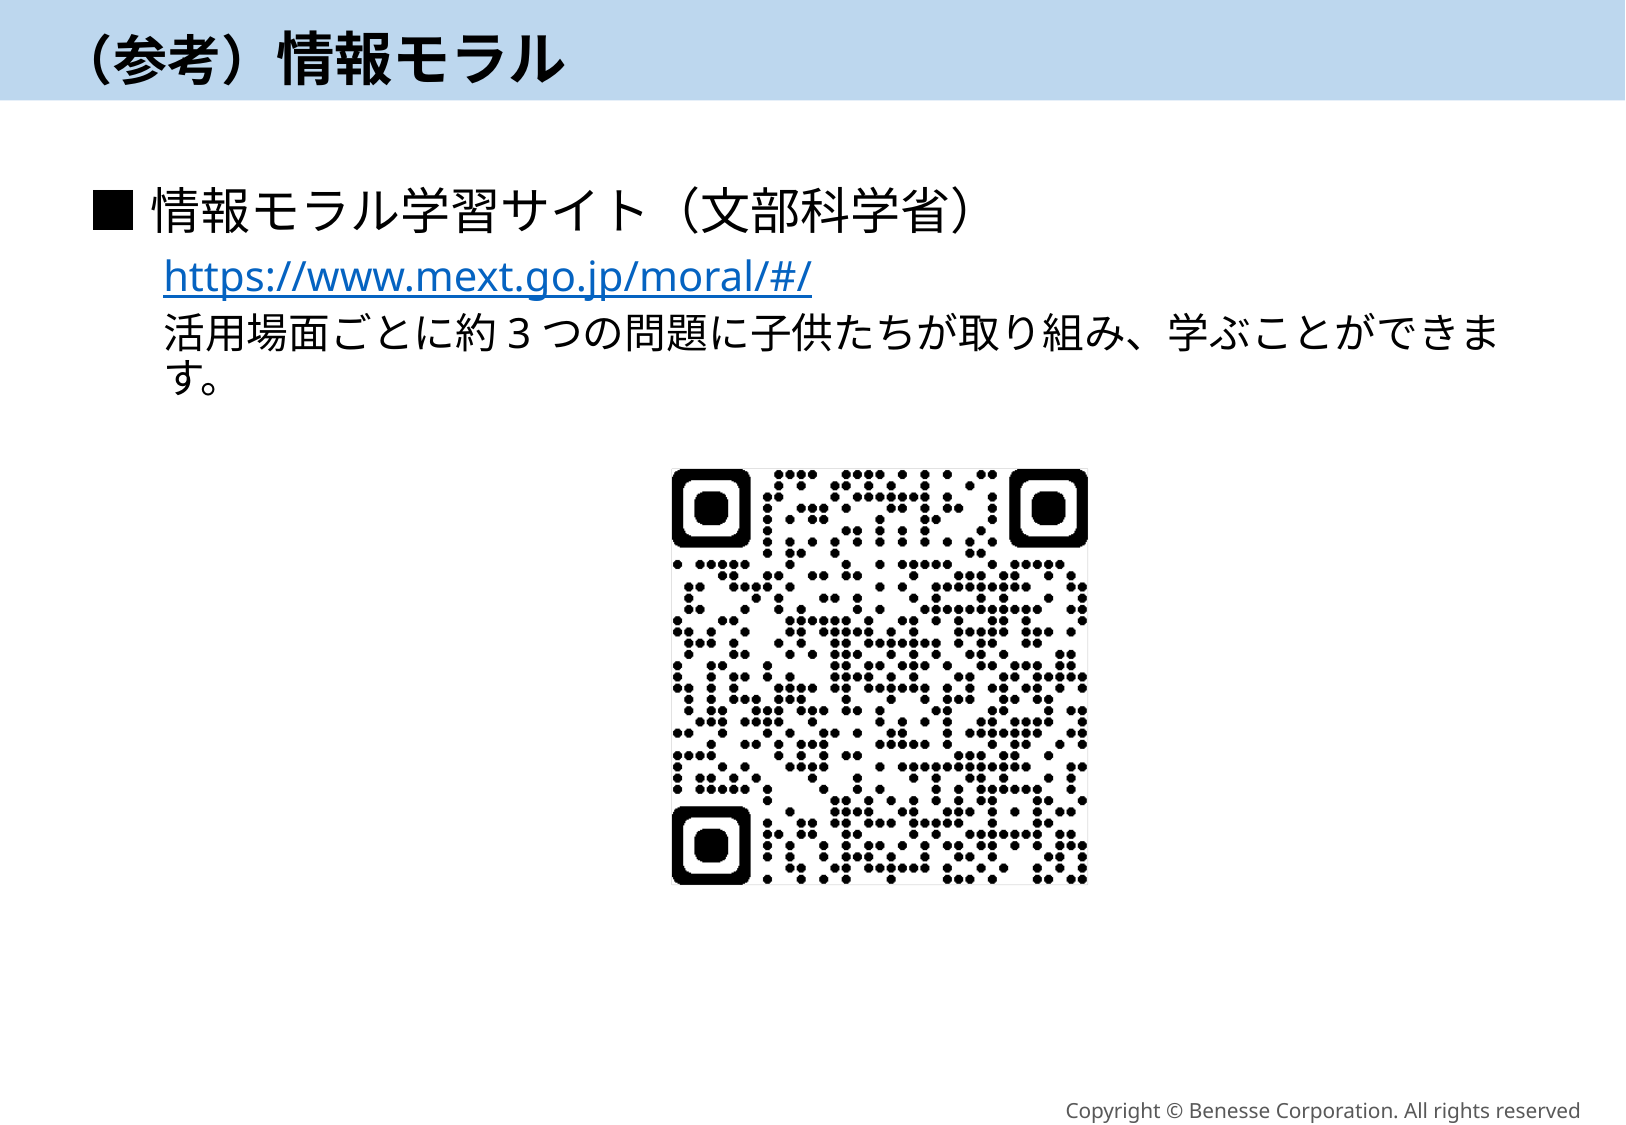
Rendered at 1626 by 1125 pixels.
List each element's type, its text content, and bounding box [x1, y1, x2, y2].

picture [627, 424, 1133, 930]
title （参考）情報モラル [0, 0, 1625, 101]
list ■情報モラル学習サイト（文部科学省） https://www.mext.go.jp/moral/#/ 活用場面ごとに約3つの問題に子供たちが取り組み、学ぶことができます。 [73, 133, 1552, 1067]
